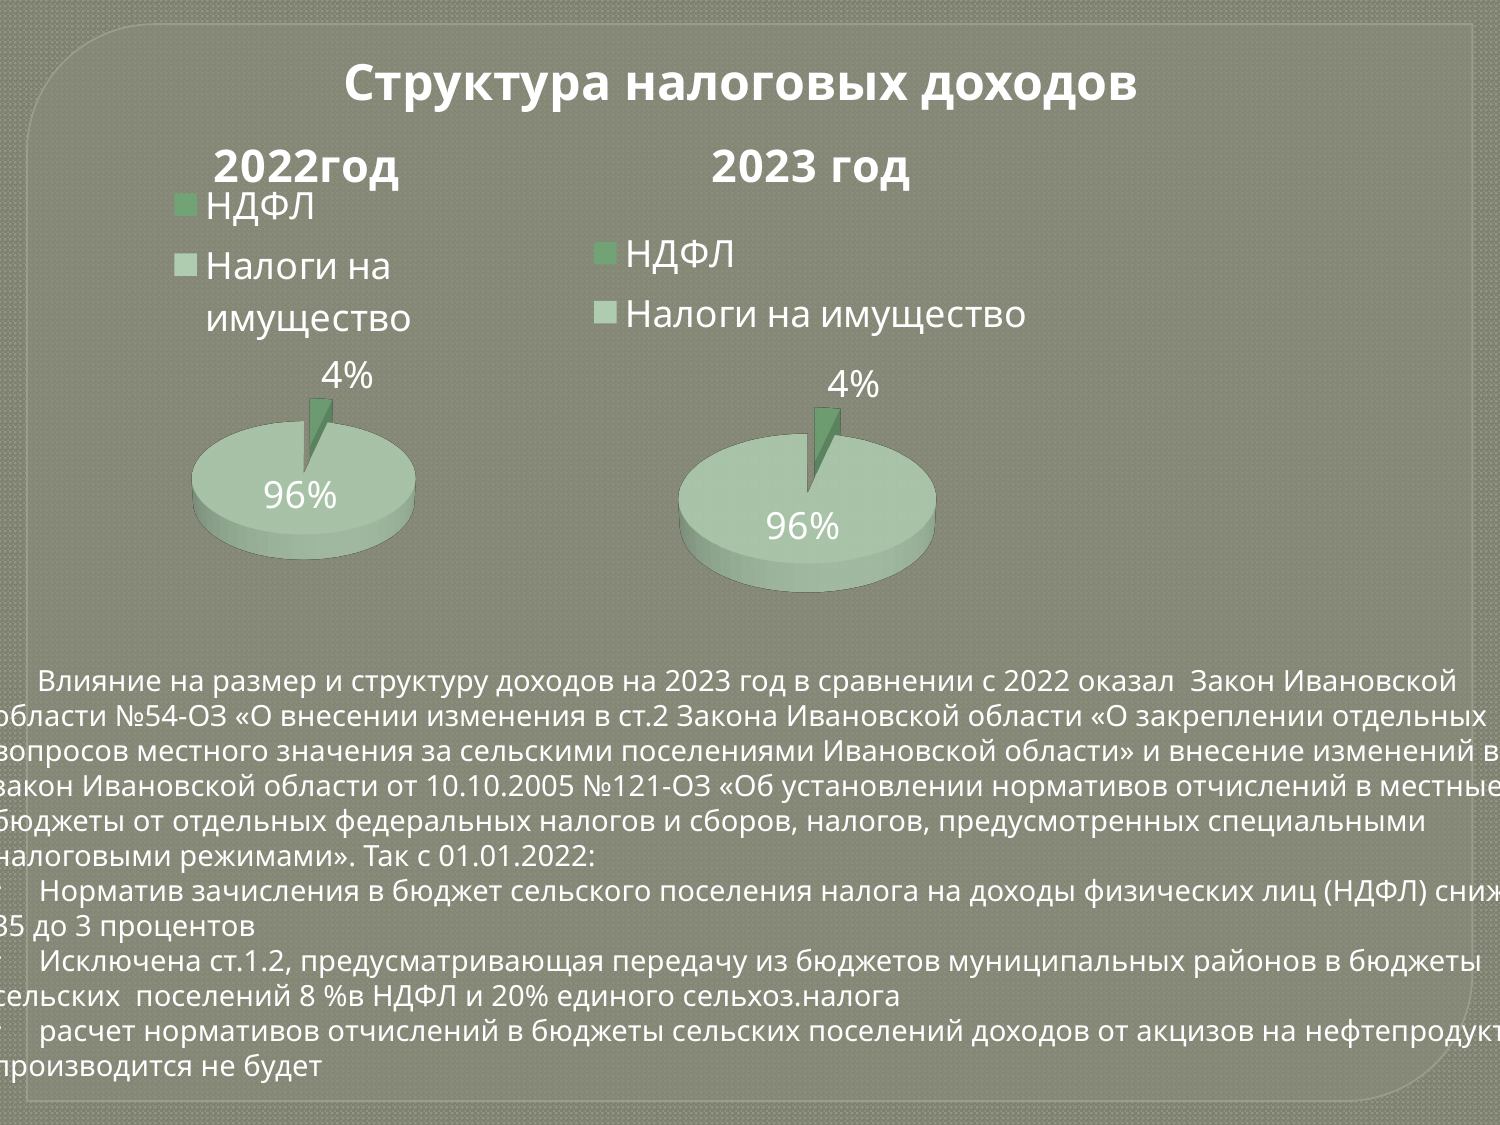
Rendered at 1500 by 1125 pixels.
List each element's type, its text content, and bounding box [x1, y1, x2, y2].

chart [552, 101, 1070, 656]
chart [76, 101, 538, 622]
text_box Структура налоговых доходов [328, 42, 1168, 118]
text_box Влияние на размер и структуру доходов на 2023 год в сравнении с 2022 оказал Закон Ивановской области №54-ОЗ «О внесении изменения в ст.2 Закона Ивановской области «О закреплении отдельных вопросов местного значения за сельскими поселениями Ивановской области» и внесение изменений в закон Ивановской области от 10.10.2005 №121-ОЗ «Об установлении нормативов отчислений в местные бюджеты от отдельных федеральных налогов и сборов, налогов, предусмотренных специальными налоговыми режимами». Так с 01.01.2022: Норматив зачисления в бюджет сельского поселения налога на доходы физических лиц (НДФЛ) снижен 35 до 3 процентов Исключена ст.1.2, предусматривающая передачу из бюджетов муниципальных районов в бюджеты сельских поселений 8 %в НДФЛ и 20% единого сельхоз.налога расчет нормативов отчислений в бюджеты сельских поселений доходов от акцизов на нефтепродукты производится не будет [0, 655, 1500, 1125]
